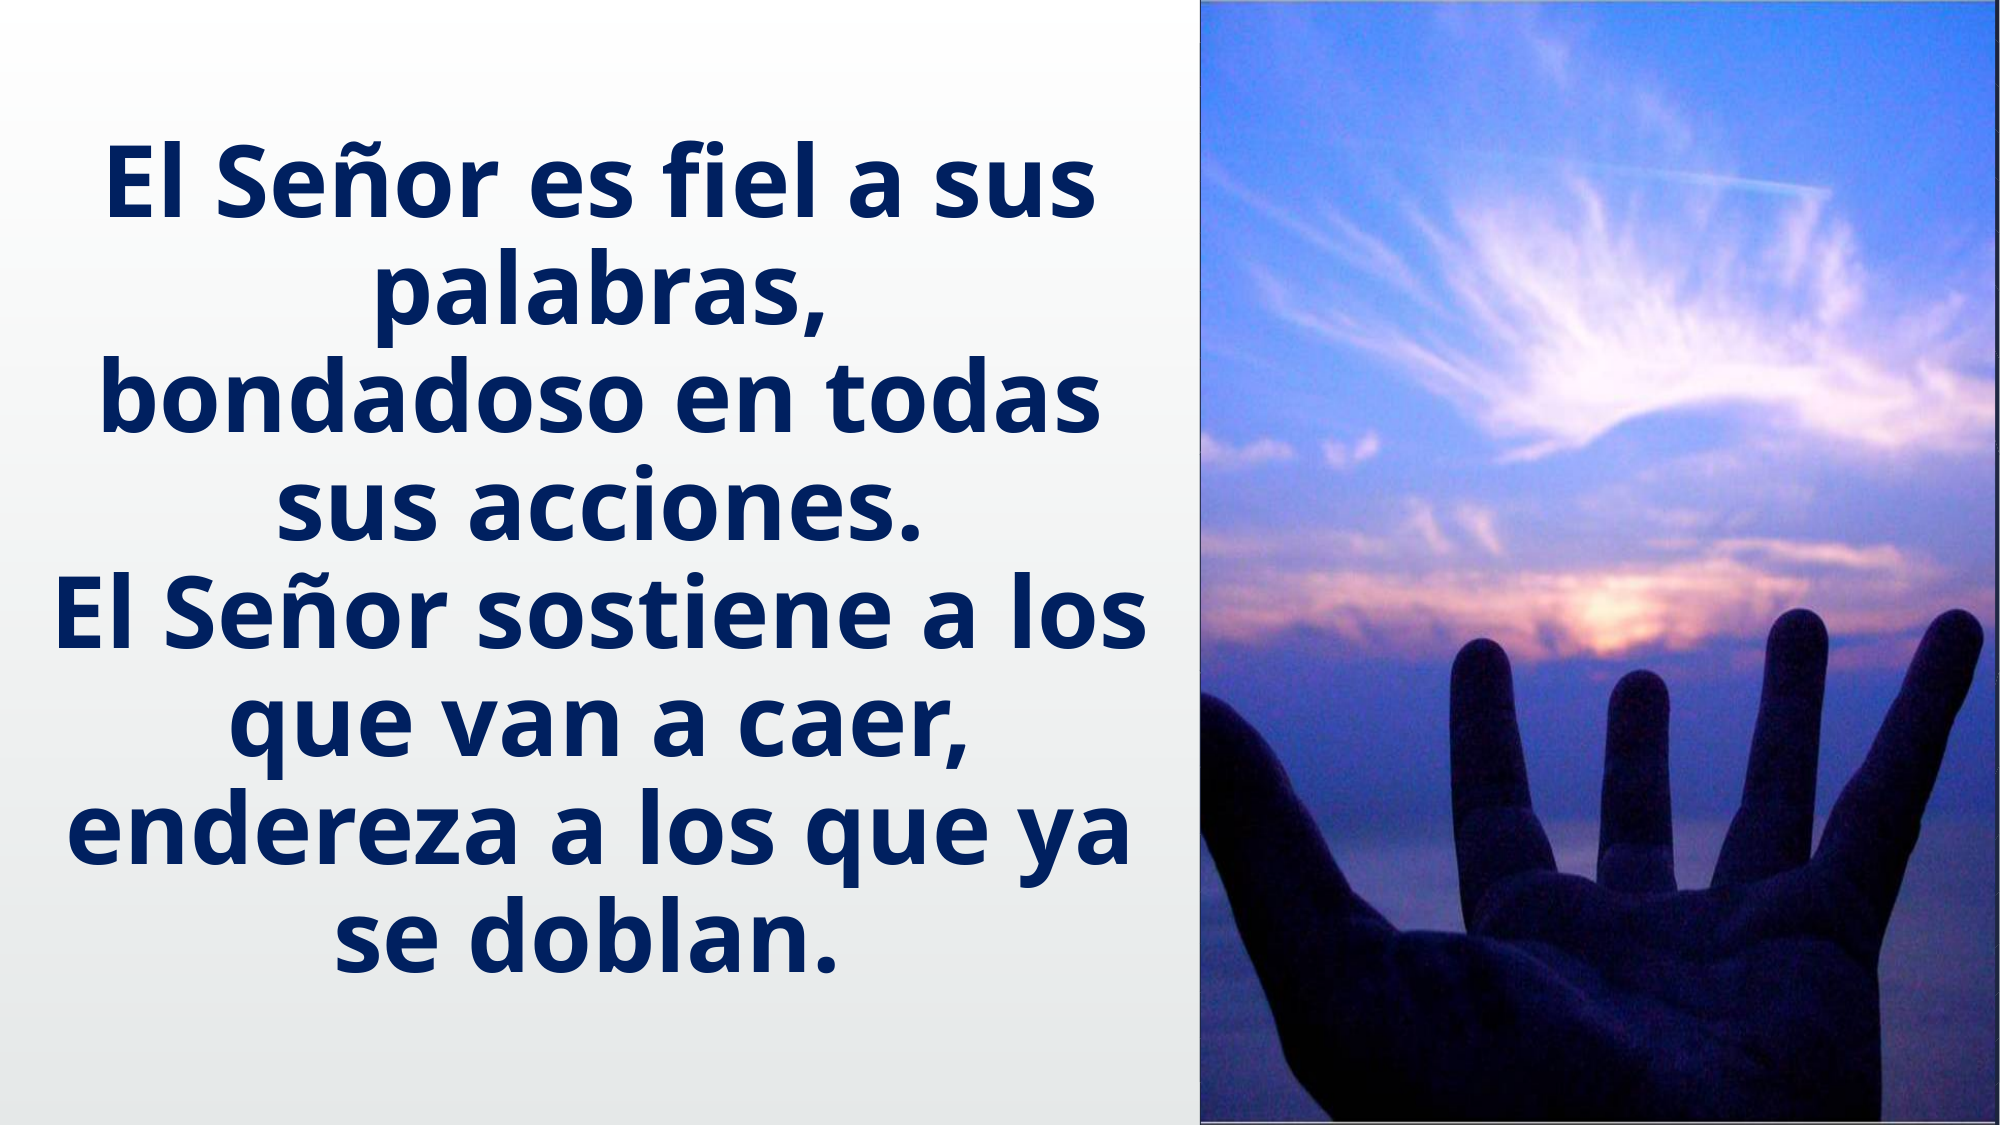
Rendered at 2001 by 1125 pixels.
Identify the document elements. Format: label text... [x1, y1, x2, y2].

picture [1200, 0, 1996, 1125]
title El Señor es fiel a sus palabras, bondadoso en todas sus acciones. El Señor sostiene a los que van a caer, endereza a los que ya se doblan. [0, 0, 1200, 1125]
